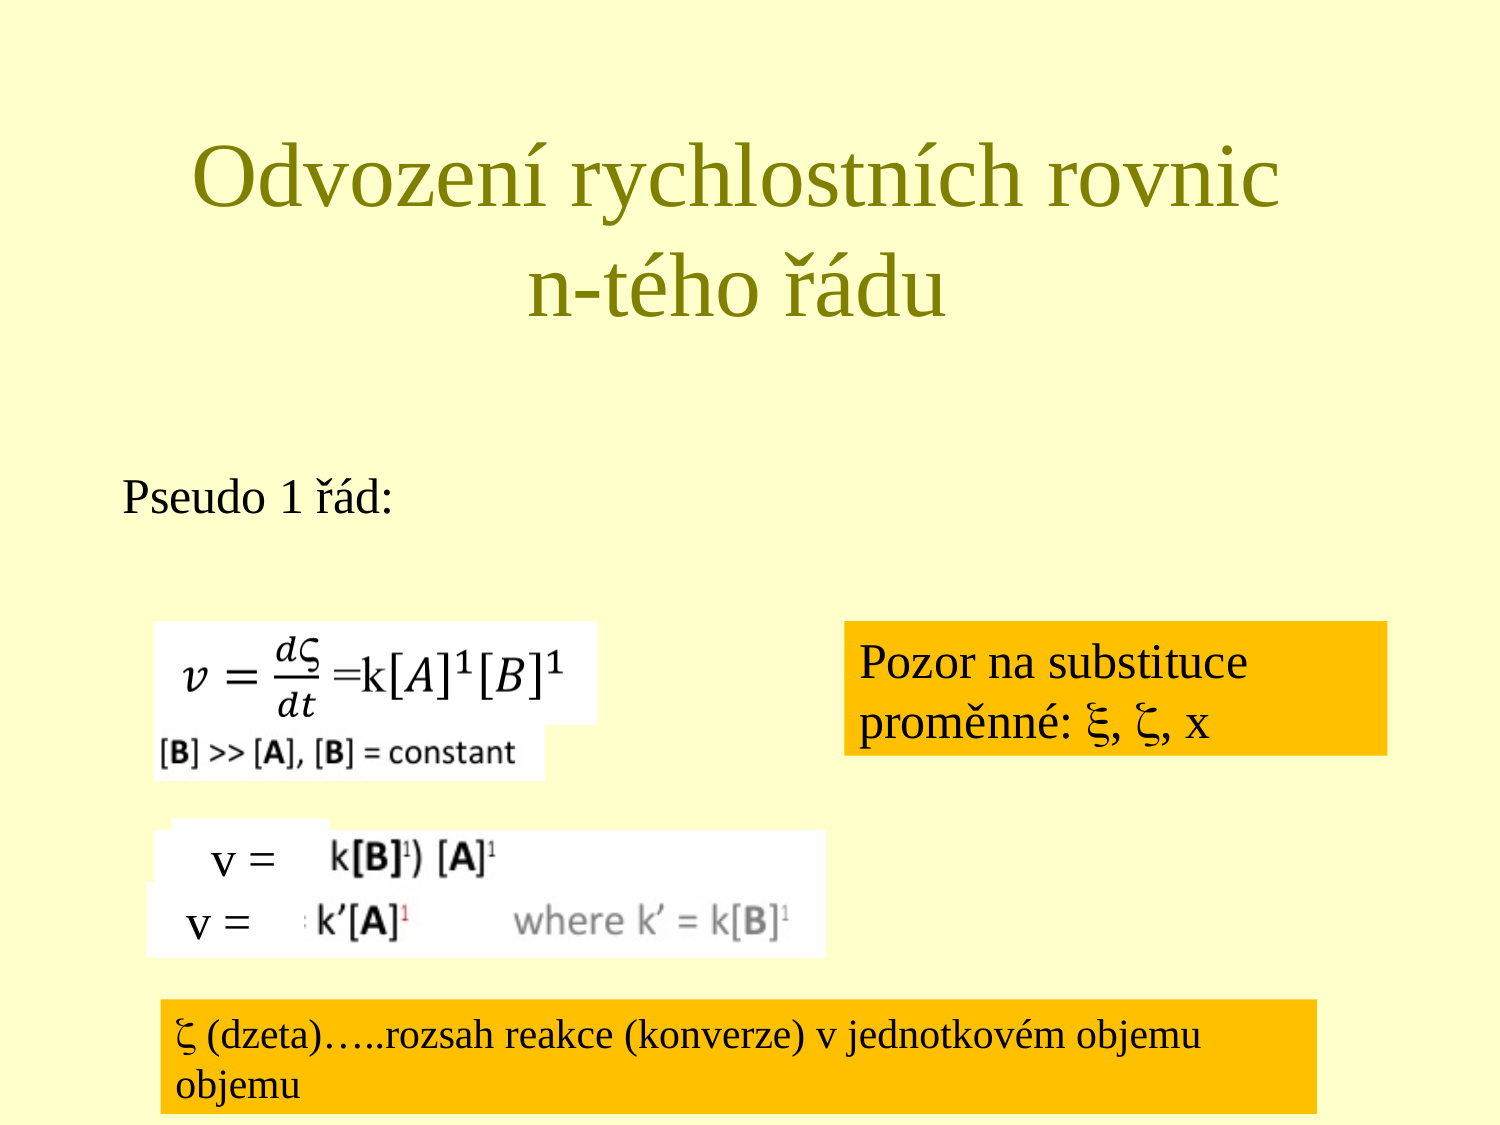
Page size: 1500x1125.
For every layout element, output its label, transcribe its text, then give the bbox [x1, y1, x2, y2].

text_box v = [171, 818, 330, 829]
title Odvození rychlostních rovnic n-tého řádu [87, 99, 1388, 350]
text_box Pozor na substituce proměnné: , , x [844, 621, 1388, 756]
picture [153, 830, 826, 959]
text_box  (dzeta)…..rozsah reakce (konverze) v jednotkovém objemu objemu [160, 999, 1317, 1115]
text_box Pseudo 1 řád: [107, 456, 474, 531]
picture [153, 651, 546, 781]
text_box [154, 621, 598, 725]
